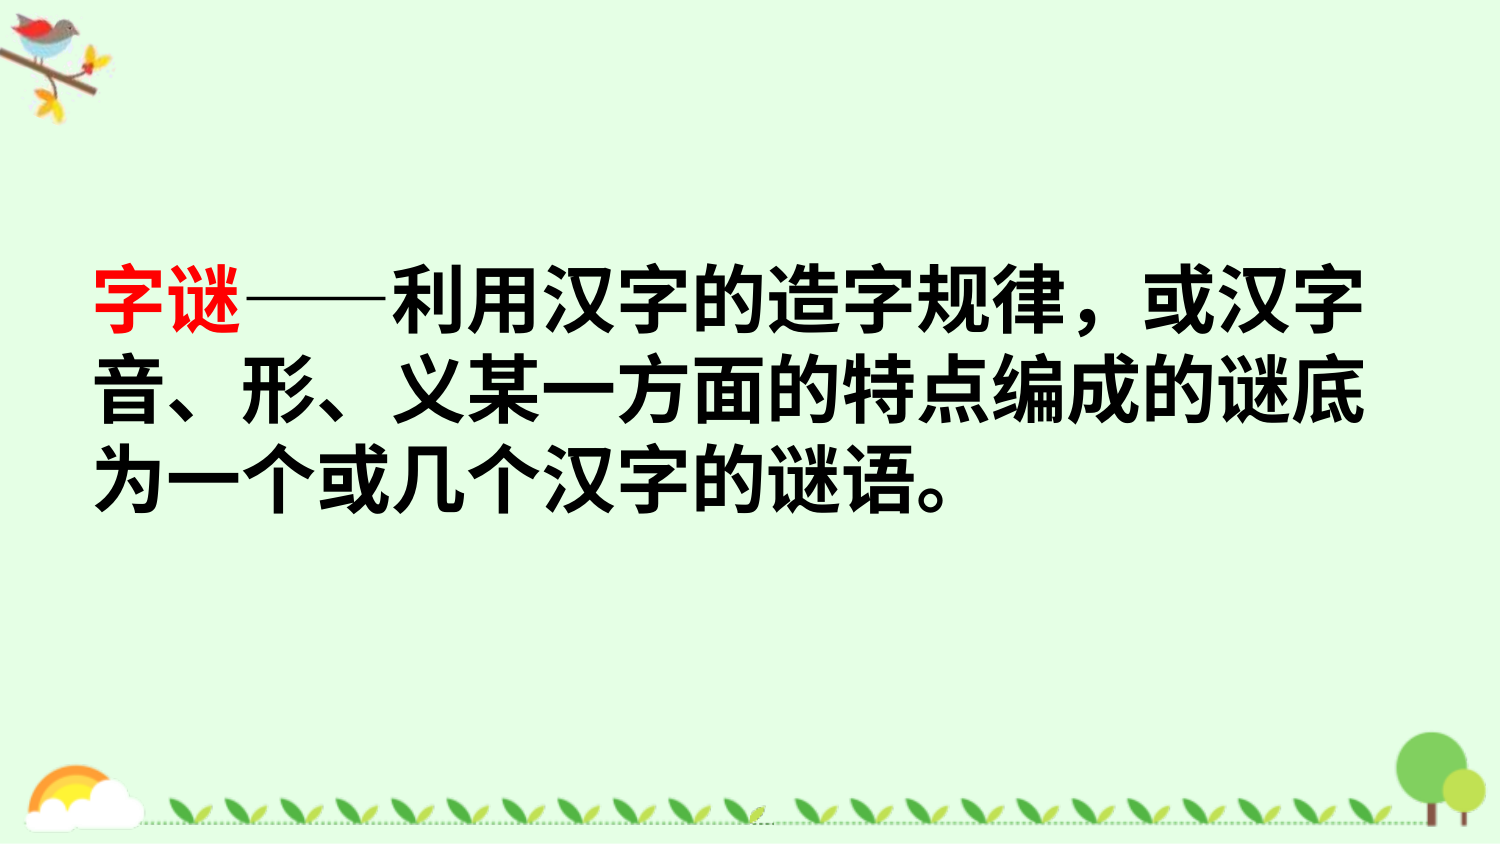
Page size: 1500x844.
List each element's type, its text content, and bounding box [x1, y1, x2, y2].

picture [0, 0, 159, 150]
text_box 字谜——利用汉字的造字规律，或汉字音、形、义某一方面的特点编成的谜底为一个或几个汉字的谜语。 [76, 244, 1412, 530]
picture [3, 728, 1500, 844]
